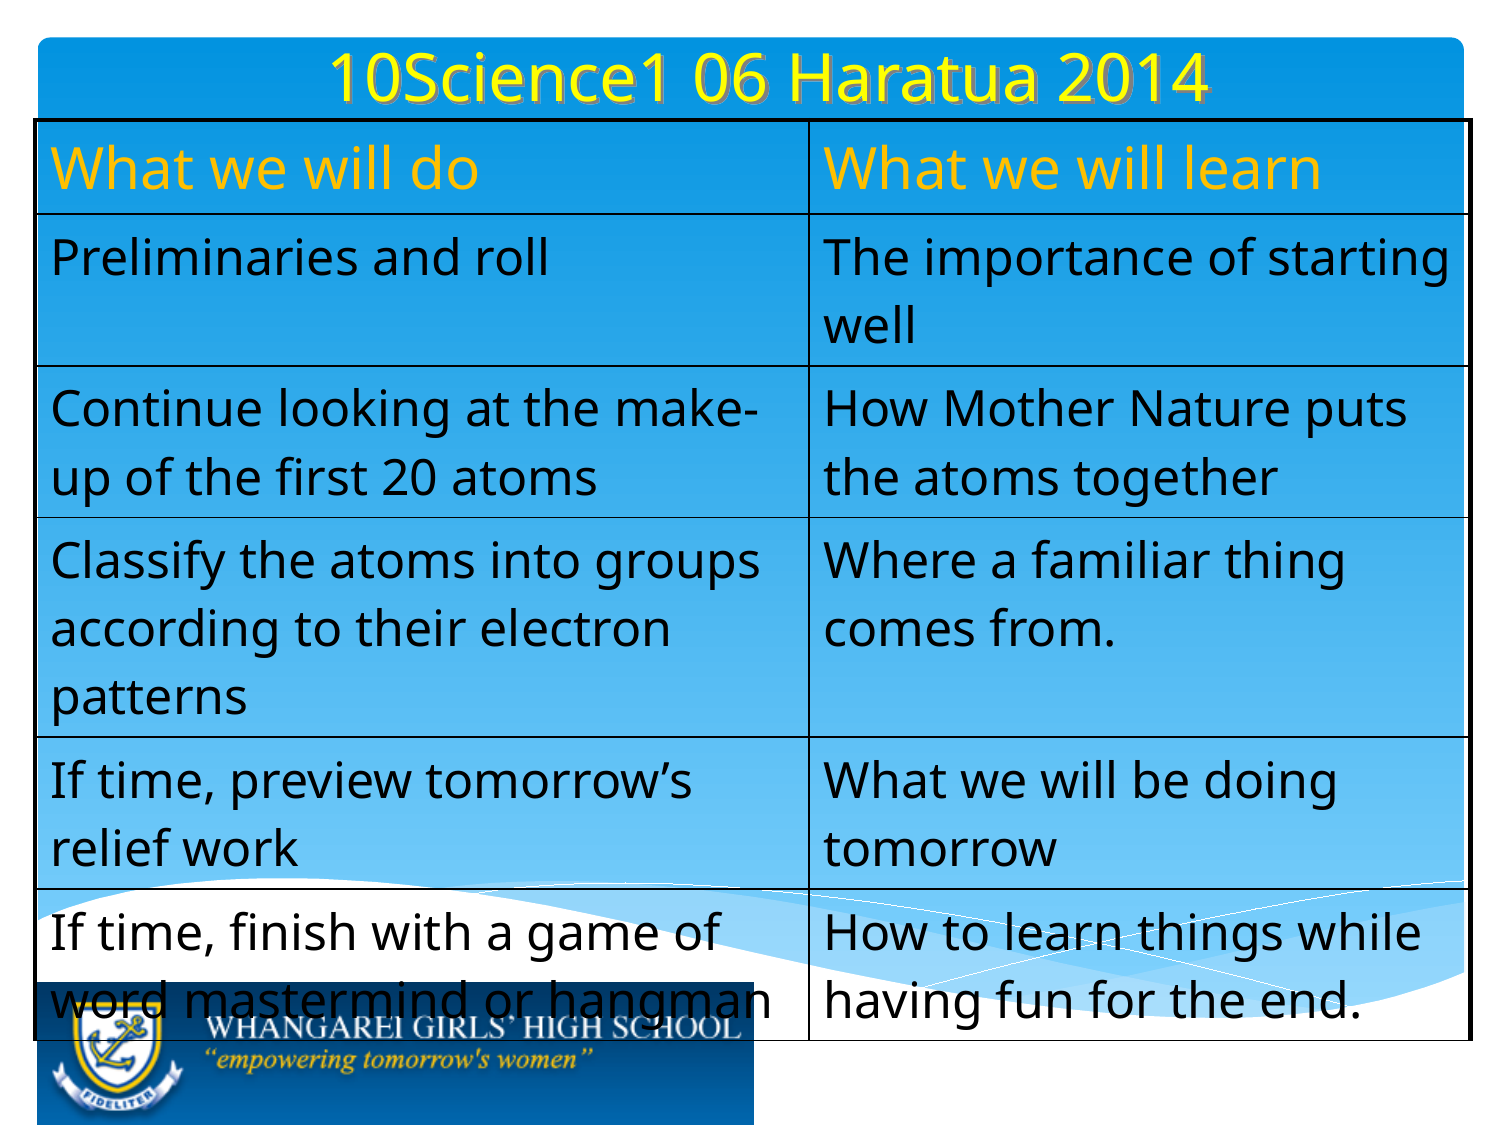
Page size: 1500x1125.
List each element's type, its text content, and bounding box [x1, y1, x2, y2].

table_cell How Mother Nature puts the atoms together [810, 367, 1468, 517]
table_cell How to learn things while having fun for the end. [810, 890, 1468, 1040]
table_header What we will do [37, 122, 808, 213]
table_cell If time, preview tomorrow’s relief work [37, 738, 808, 888]
table_cell Preliminaries and roll [37, 215, 808, 365]
table_cell What we will be doing tomorrow [810, 738, 1468, 888]
table_cell Classify the atoms into groups according to their electron patterns [37, 518, 808, 736]
table_header What we will learn [810, 122, 1468, 213]
table_cell The importance of starting well [810, 215, 1468, 365]
table_cell Continue looking at the make-up of the first 20 atoms [37, 367, 808, 517]
table_cell If time, finish with a game of word mastermind or hangman [37, 890, 808, 1040]
picture [37, 982, 754, 1125]
text_box 10Science1 06 Haratua 2014 [162, 24, 1375, 118]
table_cell Where a familiar thing comes from. [810, 518, 1468, 736]
